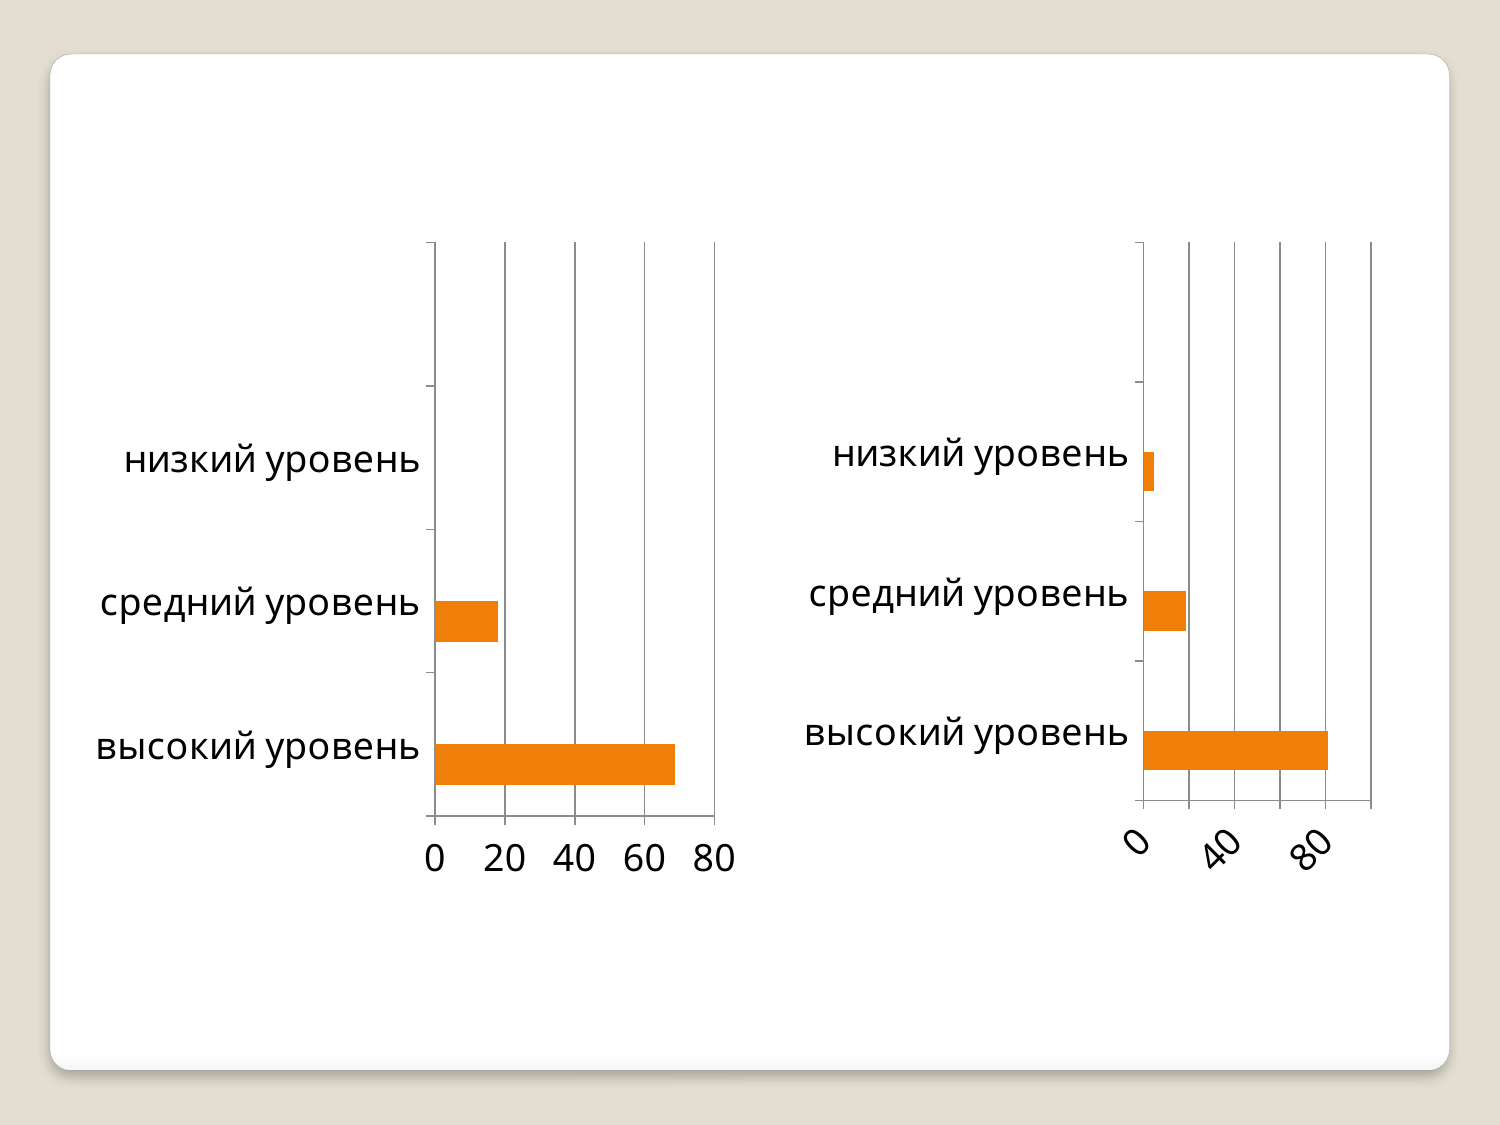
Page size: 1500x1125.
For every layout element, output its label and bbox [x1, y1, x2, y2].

chart [796, 228, 1383, 897]
chart [81, 228, 751, 897]
